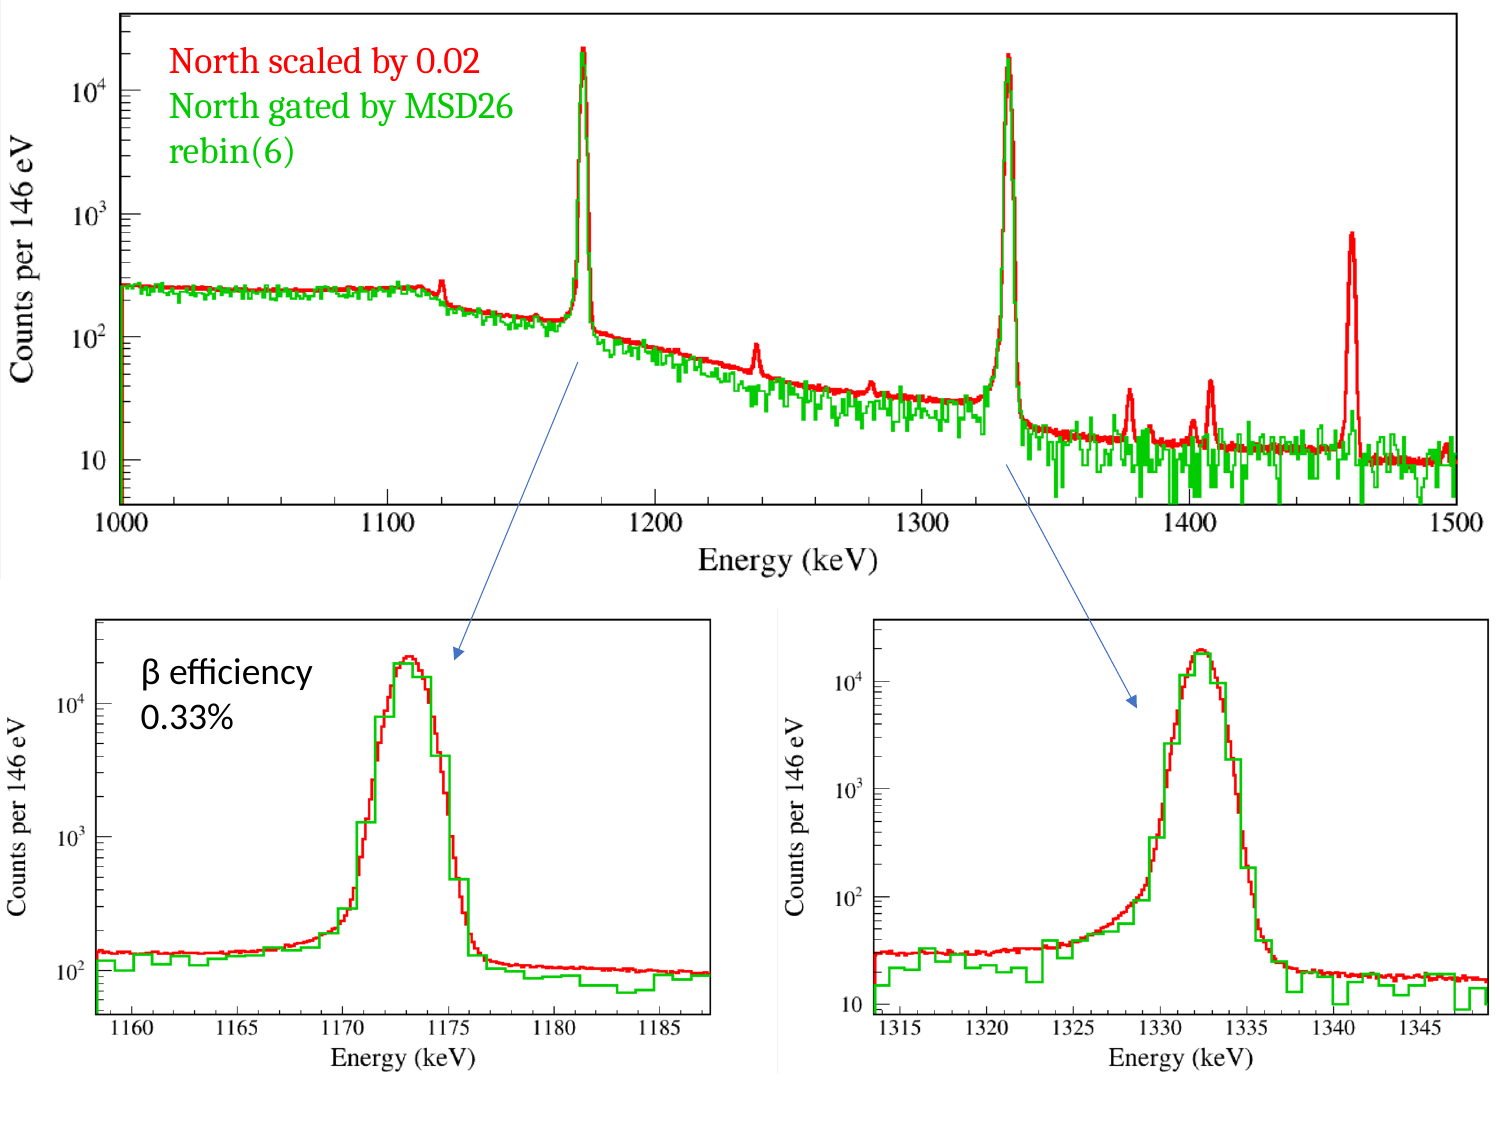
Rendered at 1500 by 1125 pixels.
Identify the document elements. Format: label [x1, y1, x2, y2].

picture [0, 0, 1500, 580]
picture [777, 608, 1497, 1074]
text_box [454, 362, 578, 661]
text_box [1006, 464, 1137, 709]
picture [0, 608, 723, 1074]
